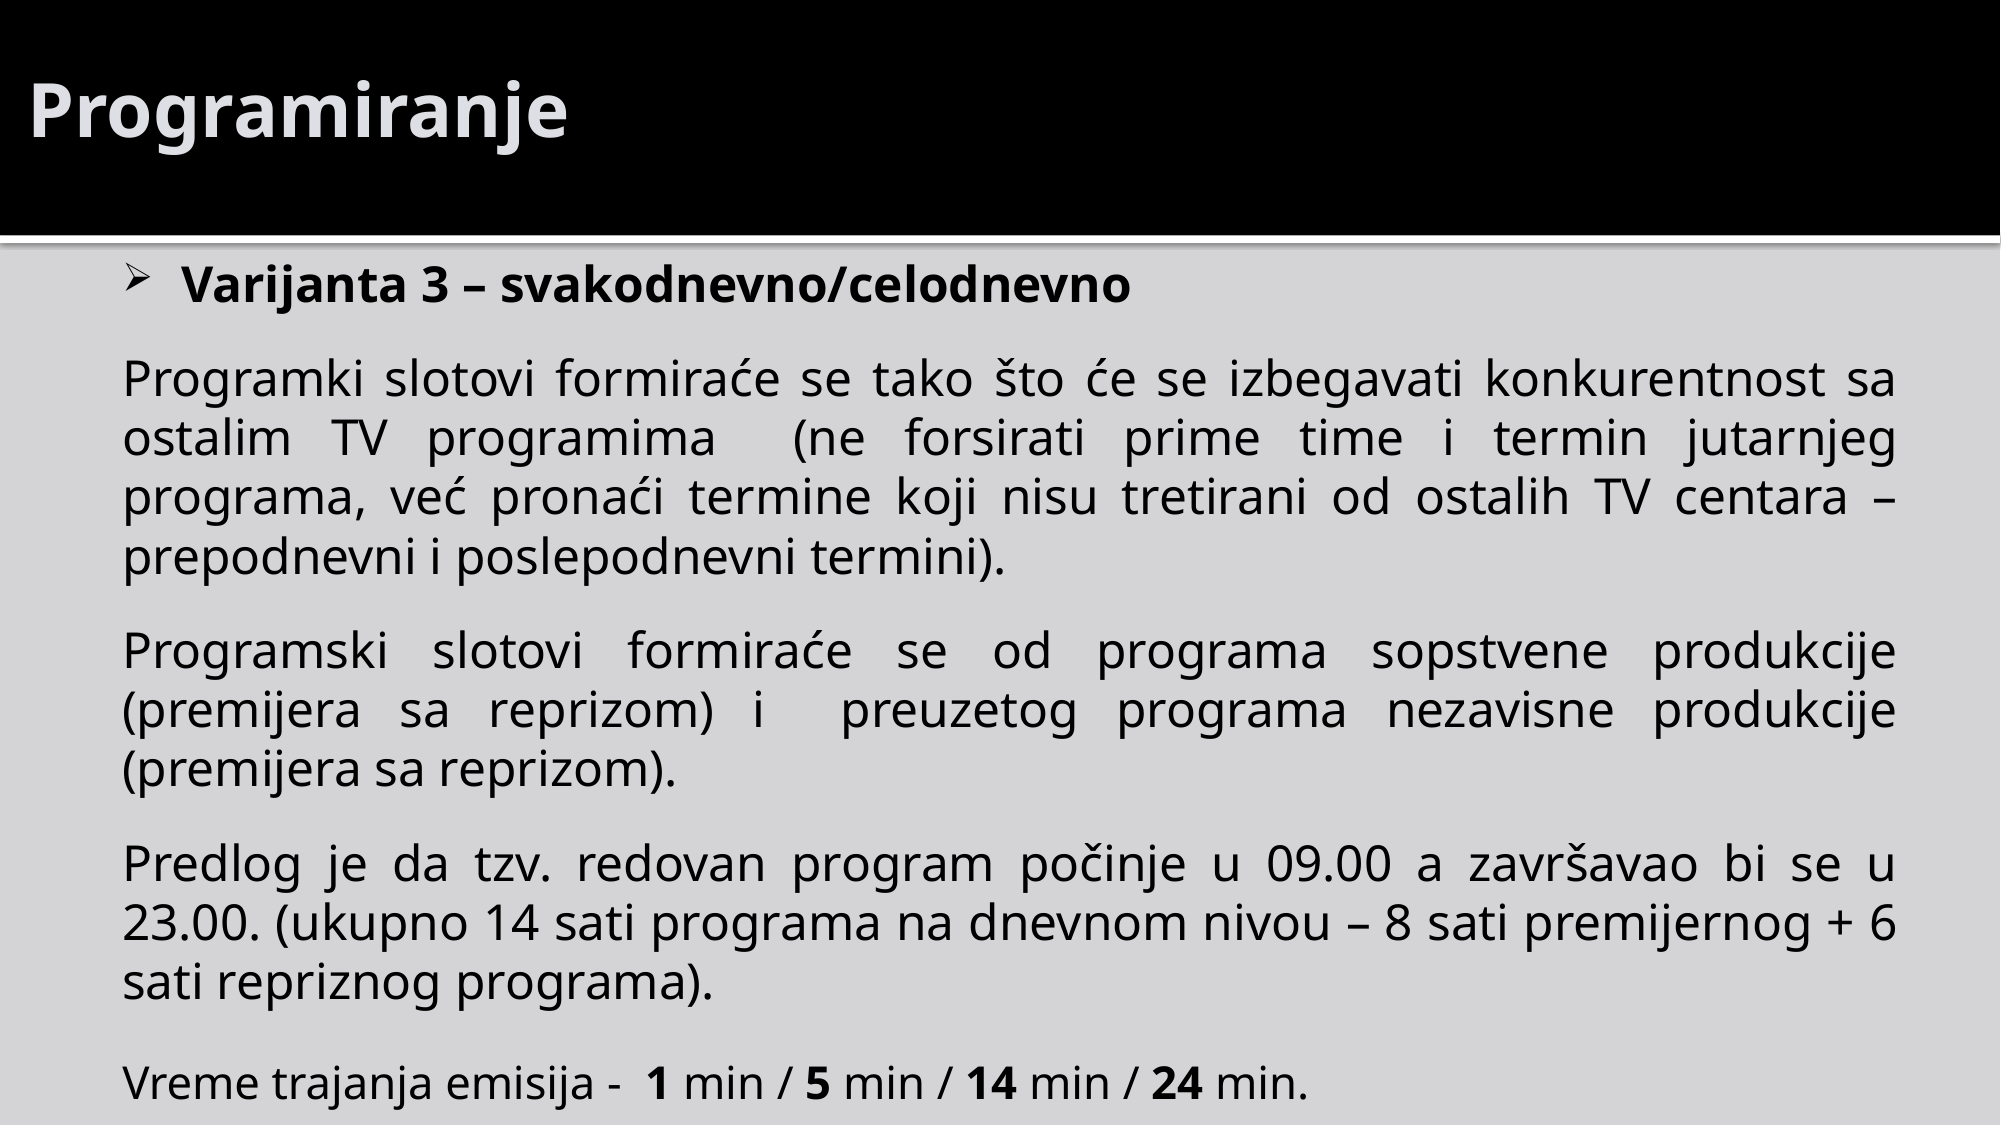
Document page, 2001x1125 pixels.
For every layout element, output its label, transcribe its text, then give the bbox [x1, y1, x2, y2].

text_box Programiranje [12, 62, 1663, 200]
list Varijanta 3 – svakodnevno/celodnevno Programki slotovi formiraće se tako što će se izbegavati konkurentnost sa ostalim TV programima (ne forsirati prime time i termin jutarnjeg programa, već pronaći termine koji nisu tretirani od ostalih TV centara – prepodnevni i poslepodnevni termini). Programski slotovi formiraće se od programa sopstvene produkcije (premijera sa reprizom) i preuzetog programa nezavisne produkcije (premijera sa reprizom). Predlog je da tzv. redovan program počinje u 09.00 a završavao bi se u 23.00. (ukupno 14 sati programa na dnevnom nivou – 8 sati premijernog + 6 sati repriznog programa). Vreme trajanja emisija - 1 min / 5 min / 14 min / 24 min. [12, 237, 1913, 1125]
